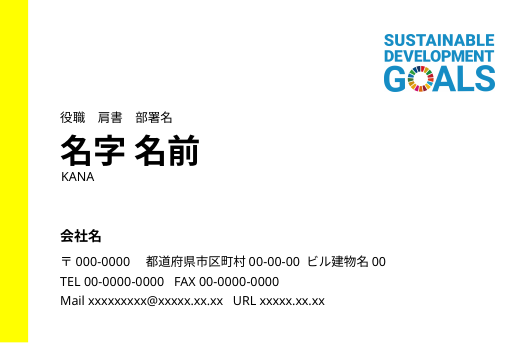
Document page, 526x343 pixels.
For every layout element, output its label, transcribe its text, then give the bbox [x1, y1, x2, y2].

text_box KANA [61, 169, 263, 185]
text_box [0, 0, 30, 343]
text_box 役職 肩書 部署名 [60, 109, 263, 125]
text_box 会社名 [60, 227, 343, 245]
text_box 名字 名前 [60, 130, 263, 171]
picture [384, 34, 495, 93]
text_box 〒000-0000 都道府県市区町村00-00-00 ビル建物名00 TEL 00-0000-0000 FAX 00-0000-0000 Mail xxxxxxxxx@xxxxx.xx.xx URL xxxxx.xx.xx [60, 249, 469, 309]
